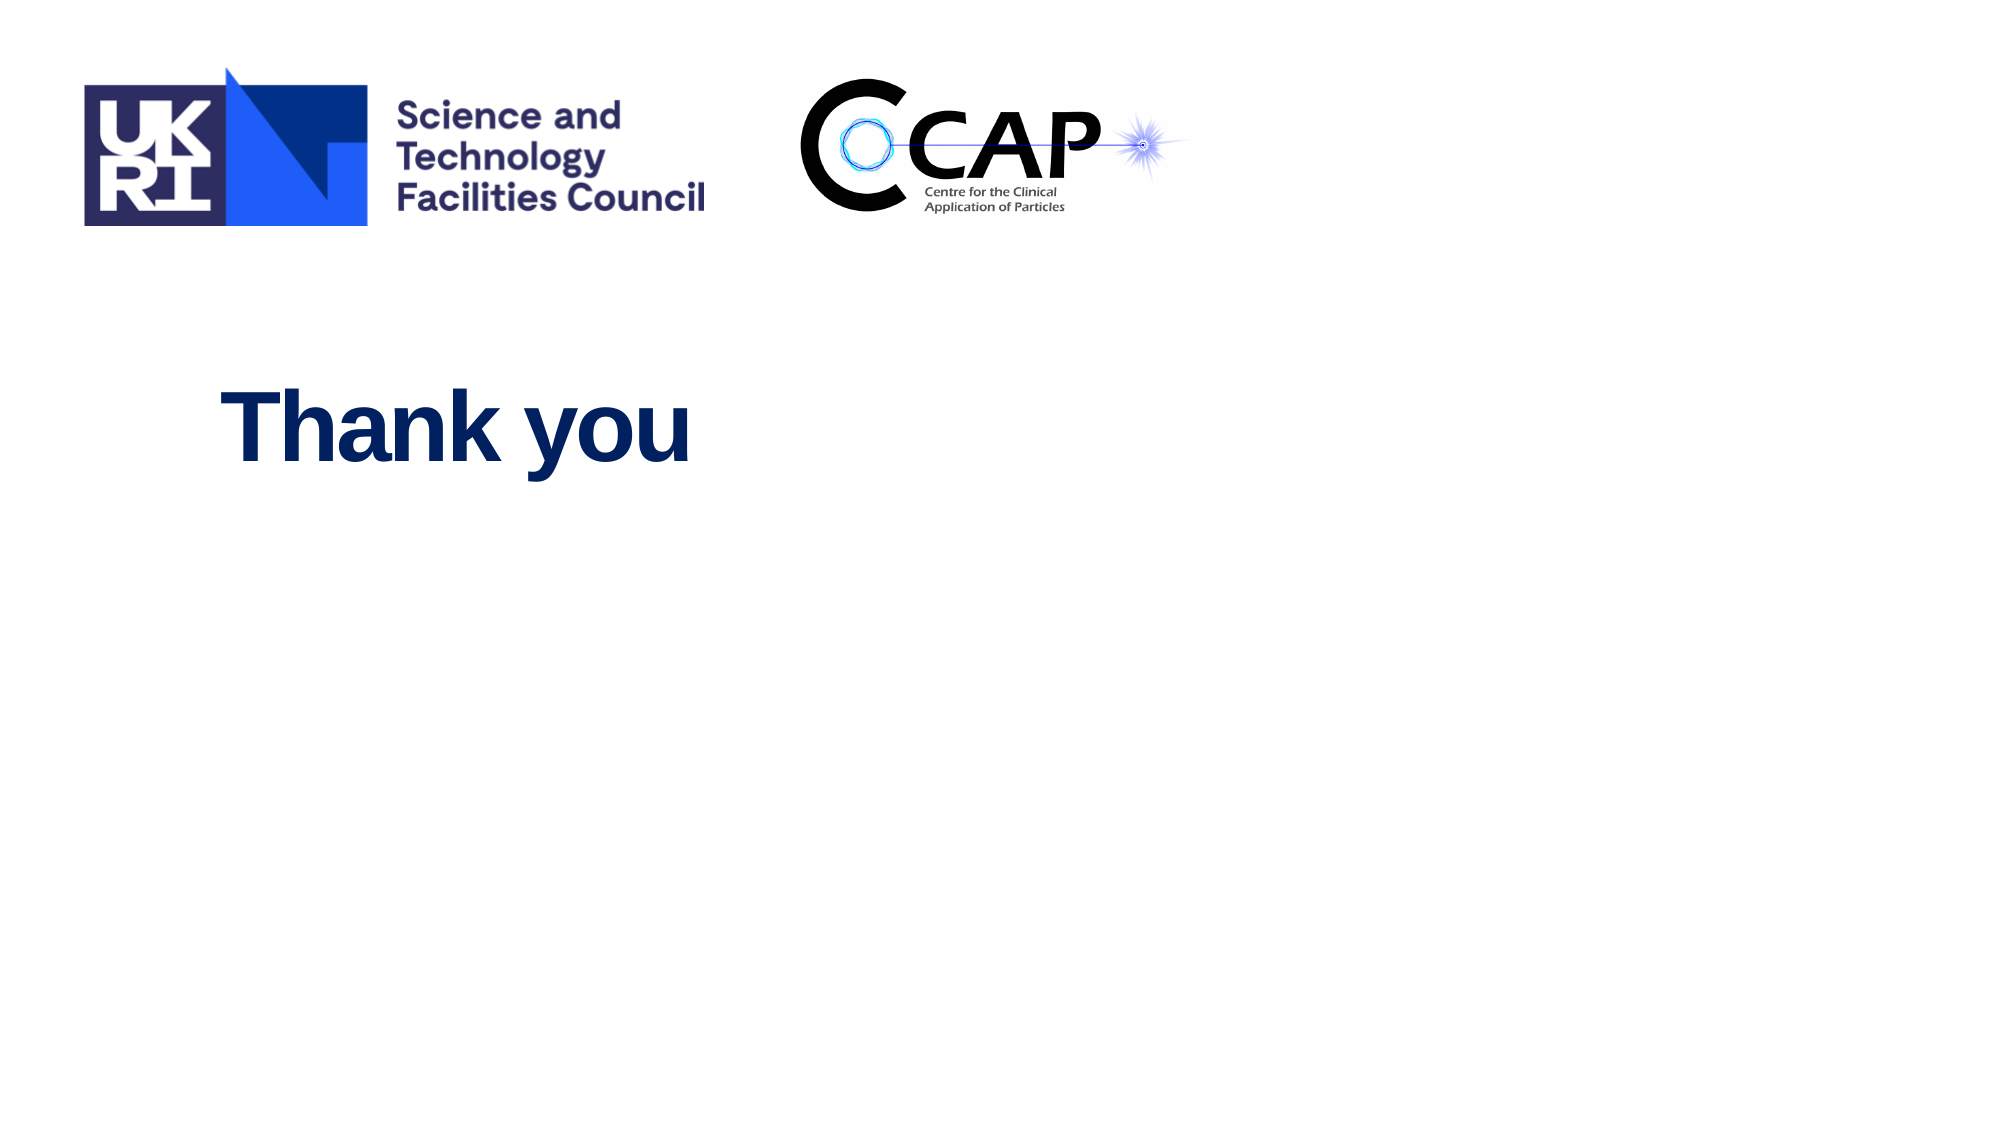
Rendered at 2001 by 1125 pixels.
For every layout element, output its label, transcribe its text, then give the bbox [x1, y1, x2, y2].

text_box Thank you [205, 354, 955, 490]
picture [84, 67, 704, 226]
picture [791, 46, 1206, 244]
